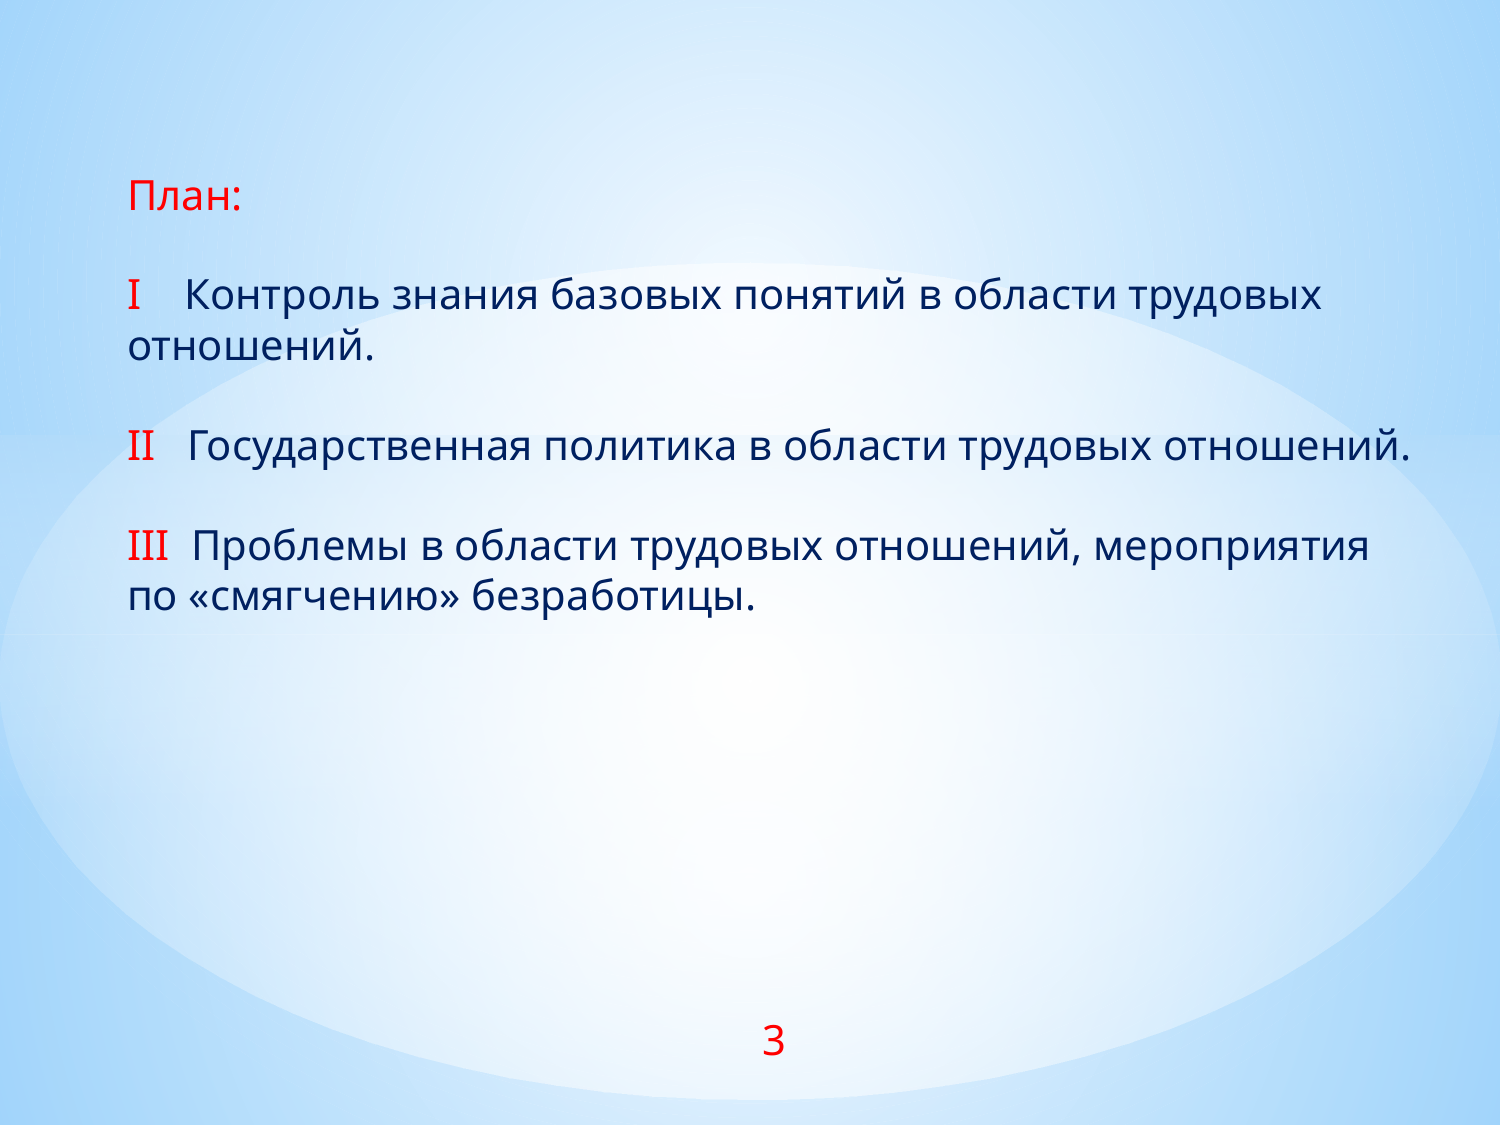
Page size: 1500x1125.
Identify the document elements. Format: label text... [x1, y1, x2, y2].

title План: I Контроль знания базовых понятий в области трудовых отношений. II Государственная политика в области трудовых отношений. III Проблемы в области трудовых отношений, мероприятия по «смягчению» безработицы. [112, 160, 1436, 776]
slide_number 3 [624, 1012, 925, 1073]
footer [75, 1012, 624, 1073]
